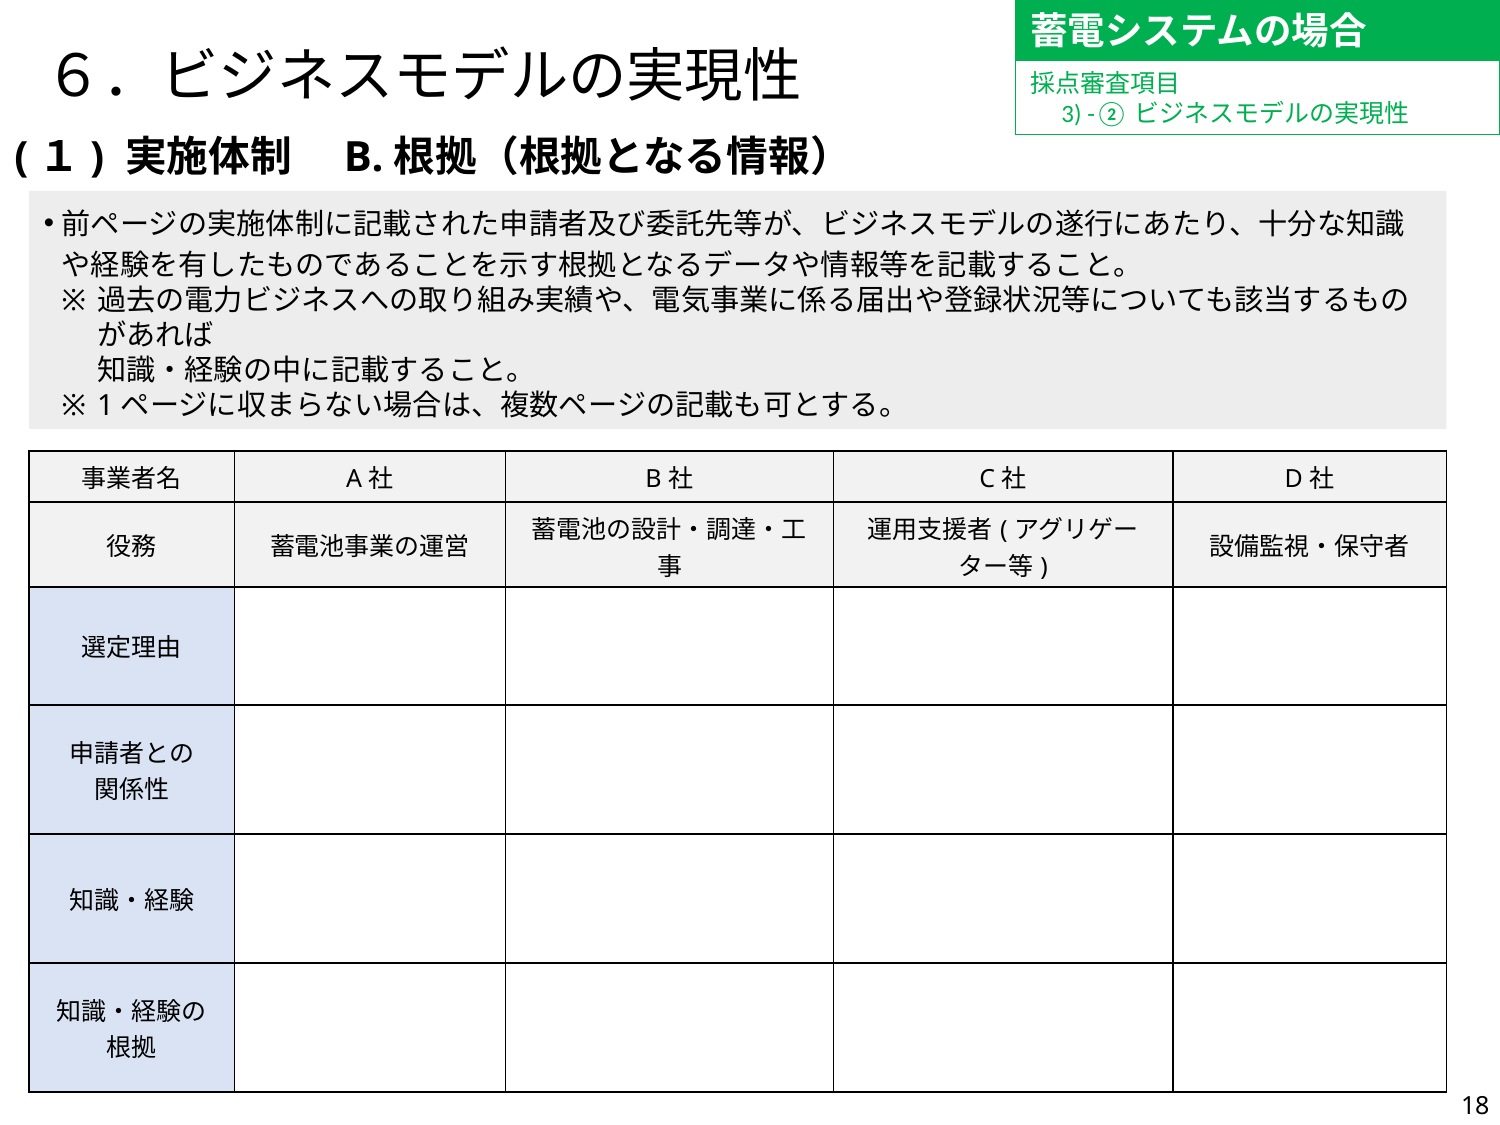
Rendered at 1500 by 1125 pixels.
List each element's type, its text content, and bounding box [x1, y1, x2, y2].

table_cell 知識・経験 [30, 835, 234, 962]
title ６．ビジネスモデルの実現性 [29, 33, 1015, 122]
table_header 事業者名 [30, 452, 234, 501]
table_cell [506, 835, 833, 962]
table_cell 知識・経験の 根拠 [30, 964, 234, 1091]
table_cell [834, 706, 1172, 833]
text_box 蓄電システムの場合 [1015, 0, 1500, 60]
table_cell 設備監視・保守者 [1174, 503, 1446, 586]
table_cell [1174, 588, 1446, 704]
table_cell [235, 706, 505, 833]
text_box 前ページの実施体制に記載された申請者及び委託先等が、ビジネスモデルの遂行にあたり、十分な知識や経験を有したものであることを示す根拠となるデータや情報等を記載すること。 過去の電力ビジネスへの取り組み実績や、電気事業に係る届出や登録状況等についても該当するものがあれば 知識・経験の中に記載すること。 1ページに収まらない場合は、複数ページの記載も可とする。 [29, 190, 1447, 429]
text_box (１) 実施体制 B.根拠（根拠となる情報） [0, 122, 867, 187]
table_cell [506, 588, 833, 704]
table_cell [834, 835, 1172, 962]
table_cell 役務 [30, 503, 234, 586]
table_header B社 [506, 452, 833, 501]
table_cell 蓄電池の設計・調達・工事 [506, 503, 833, 586]
table_cell 選定理由 [30, 588, 234, 704]
table_cell [235, 835, 505, 962]
table_cell [1174, 964, 1446, 1091]
text_box 採点審査項目 3) -②ビジネスモデルの実現性 [1015, 60, 1500, 135]
table_cell [1174, 706, 1446, 833]
table_header D社 [1174, 452, 1446, 501]
table_cell [235, 964, 505, 1091]
table_cell [235, 588, 505, 704]
table_cell 蓄電池事業の運営 [235, 503, 505, 586]
table_header A社 [235, 452, 505, 501]
table_cell [506, 964, 833, 1091]
table_cell [1174, 835, 1446, 962]
table_cell 運用支援者(アグリゲーター等) [834, 503, 1172, 586]
table_header C社 [834, 452, 1172, 501]
table_cell [506, 706, 833, 833]
table_cell 申請者との 関係性 [30, 706, 234, 833]
table_cell [834, 964, 1172, 1091]
table_cell [834, 588, 1172, 704]
